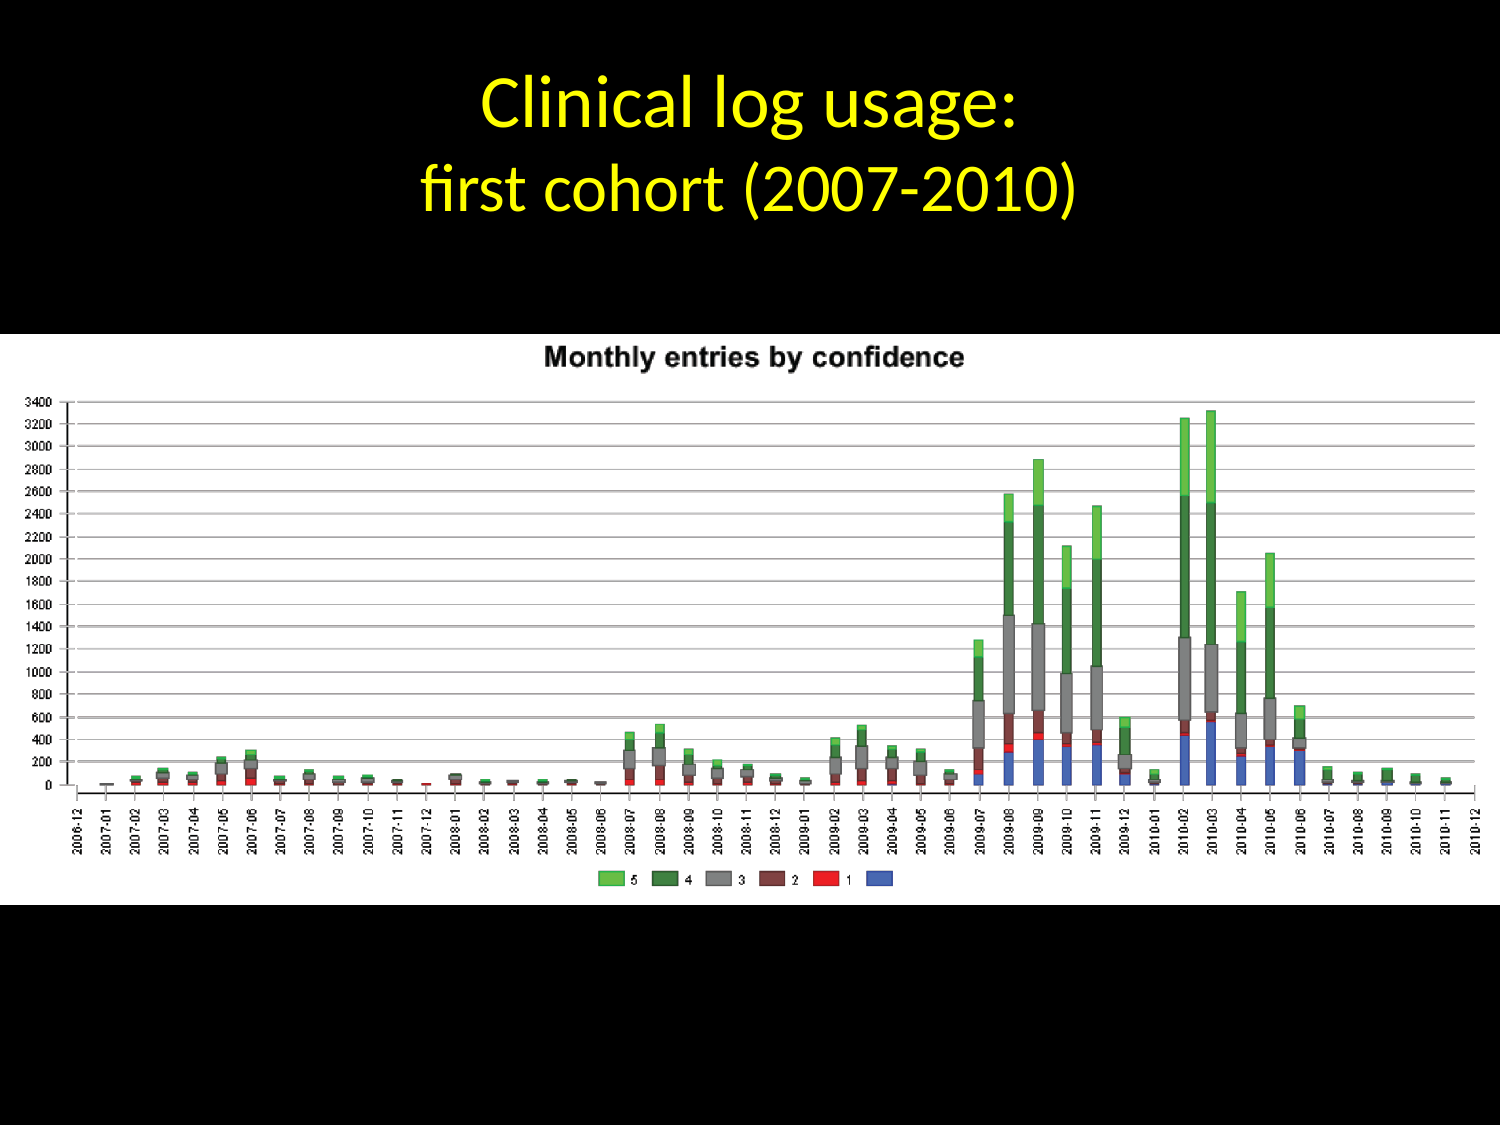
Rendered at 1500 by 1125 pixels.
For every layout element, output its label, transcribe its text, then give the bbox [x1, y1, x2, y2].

picture [0, 334, 1500, 906]
title Clinical log usage: first cohort (2007-2010) [75, 45, 1425, 233]
